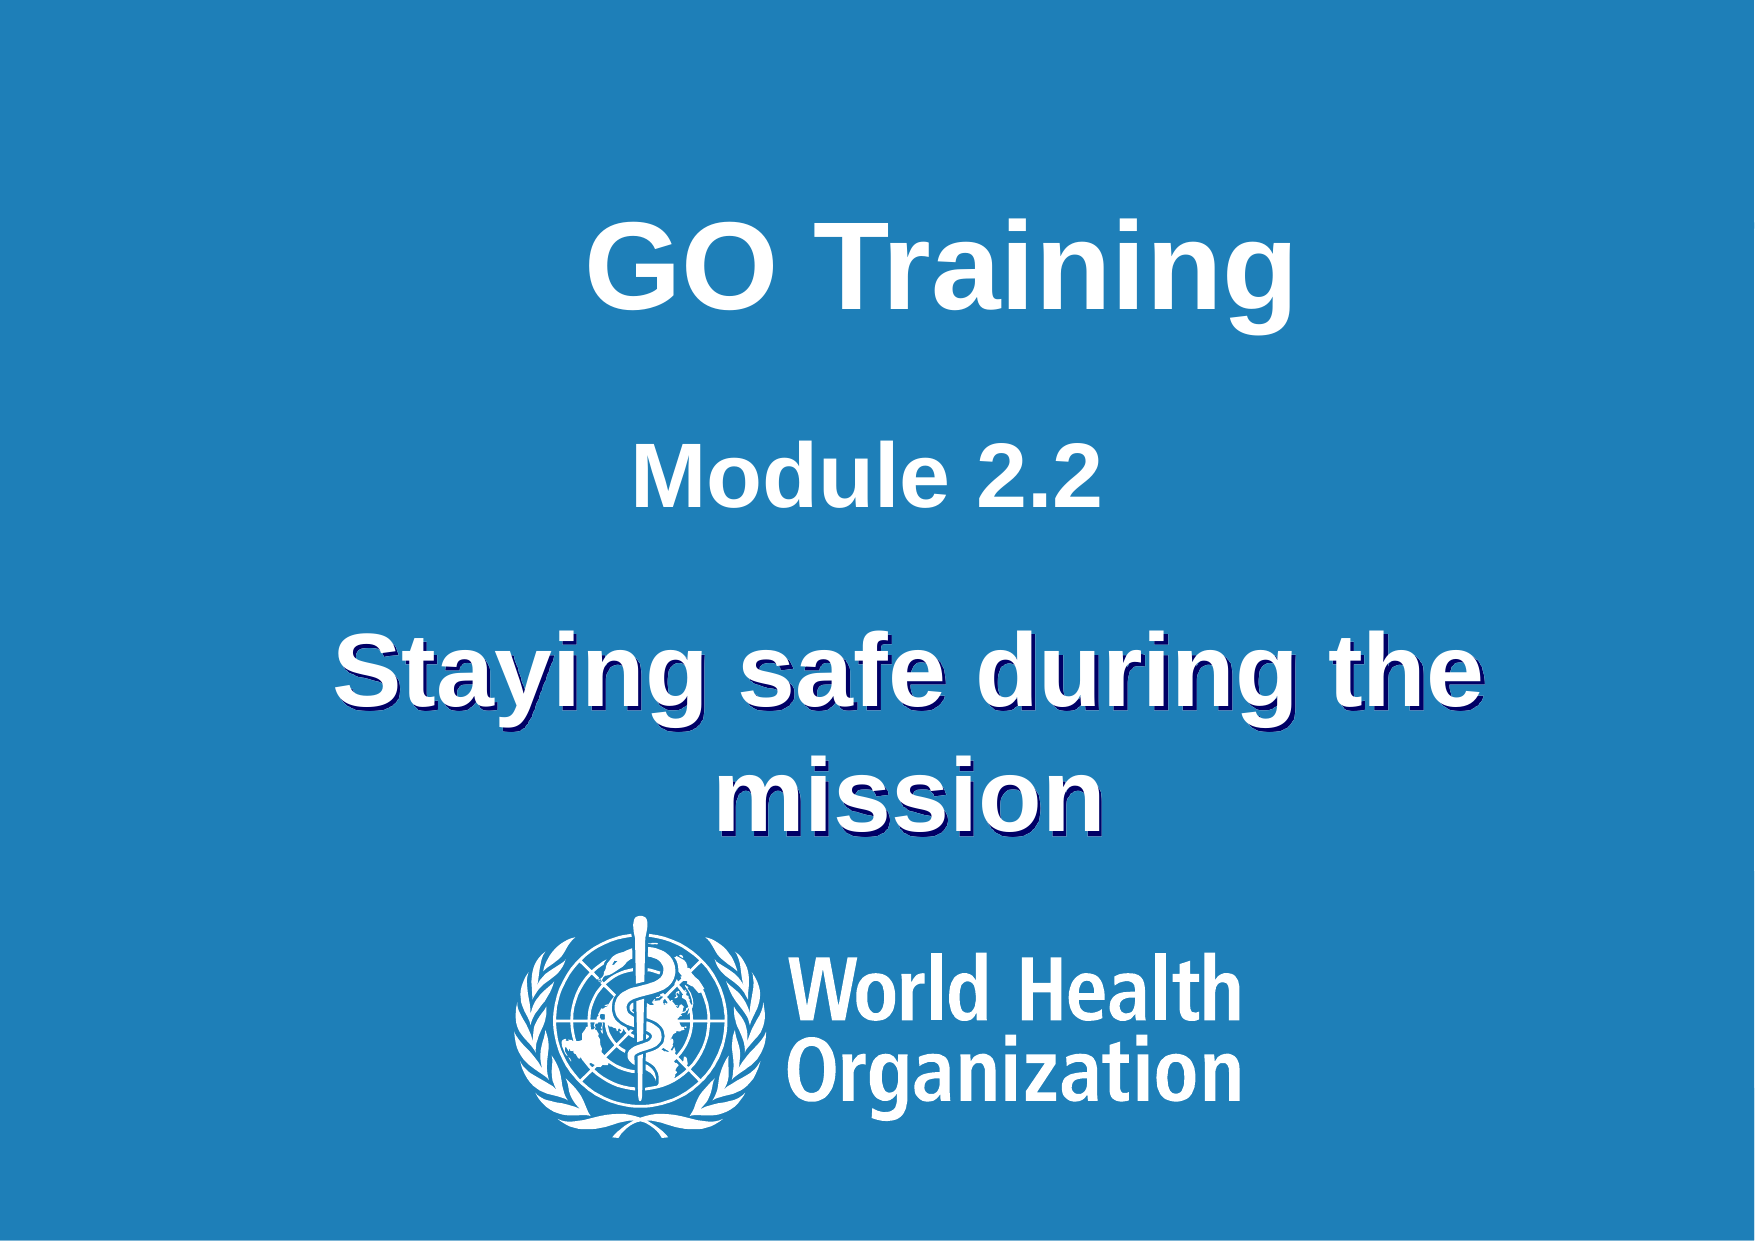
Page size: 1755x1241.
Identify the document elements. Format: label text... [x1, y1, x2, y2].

text_box Module 2.2 [513, 408, 1221, 534]
text_box [0, 871, 1755, 1241]
text_box Staying safe during the mission [160, 632, 1659, 822]
picture [513, 914, 1241, 1139]
text_box GO Training [196, 176, 1688, 443]
